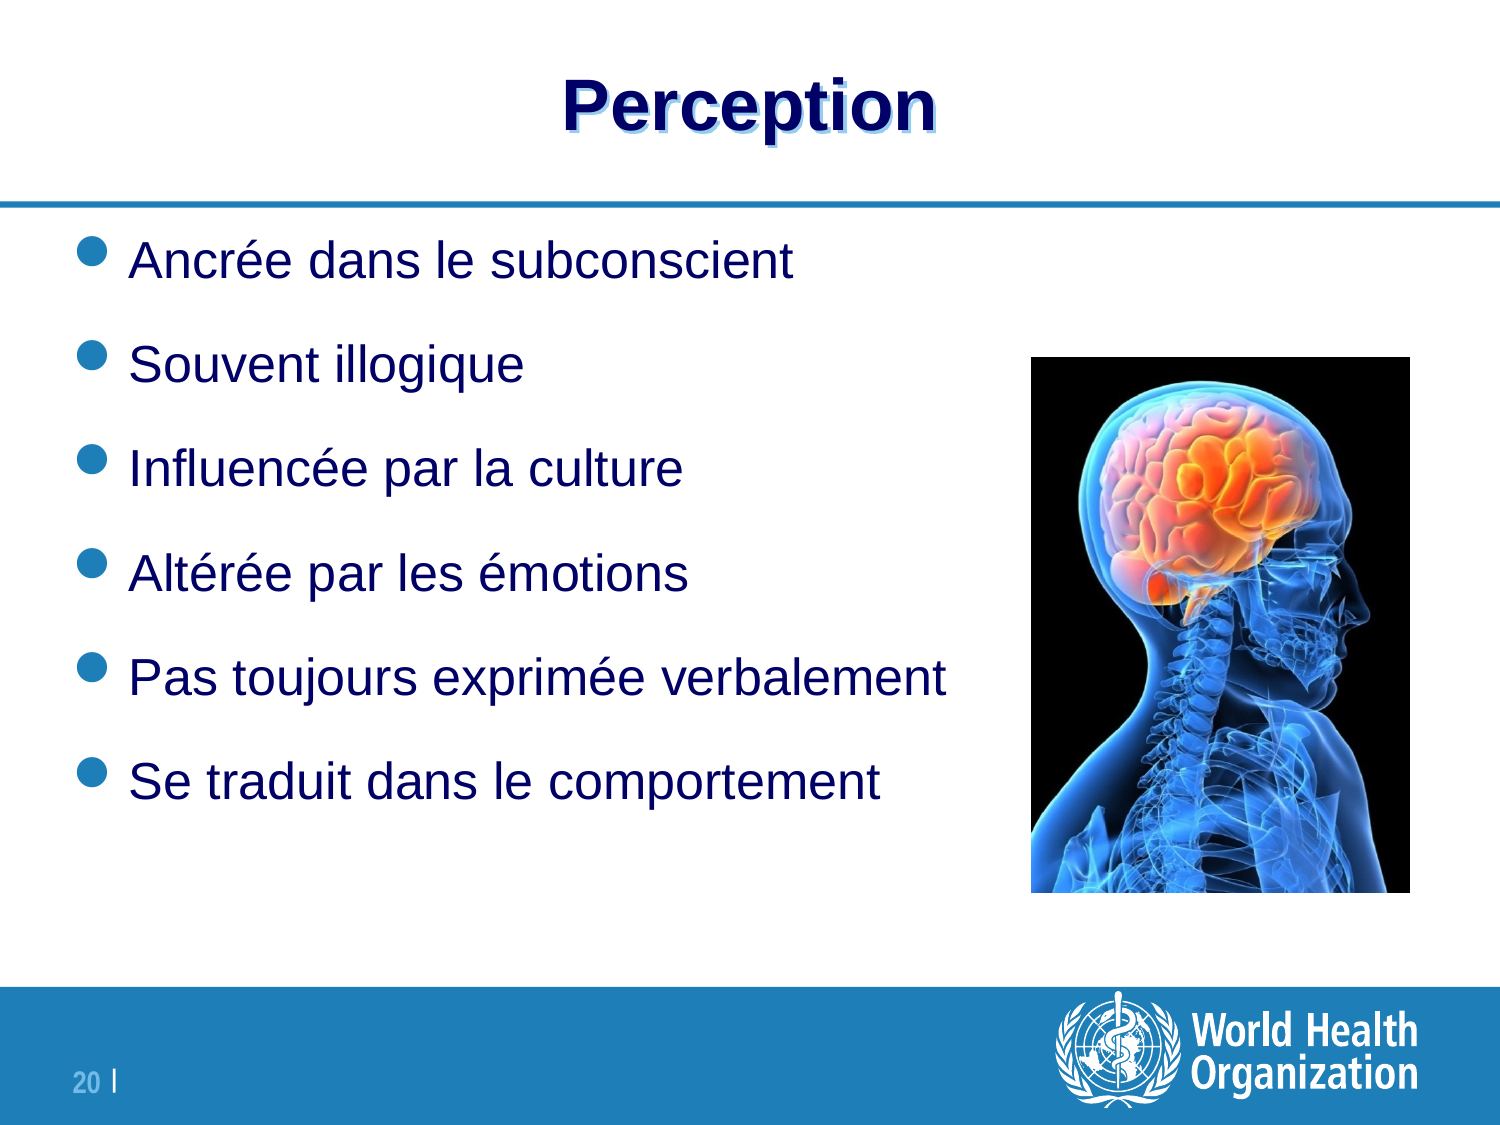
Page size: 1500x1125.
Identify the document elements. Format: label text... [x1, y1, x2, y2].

list Ancrée dans le subconscient Souvent illogique Influencée par la culture Altérée par les émotions Pas toujours exprimée verbalement Se traduit dans le comportement [72, 226, 1433, 984]
picture [1031, 357, 1410, 893]
title Perception [0, 0, 1500, 204]
